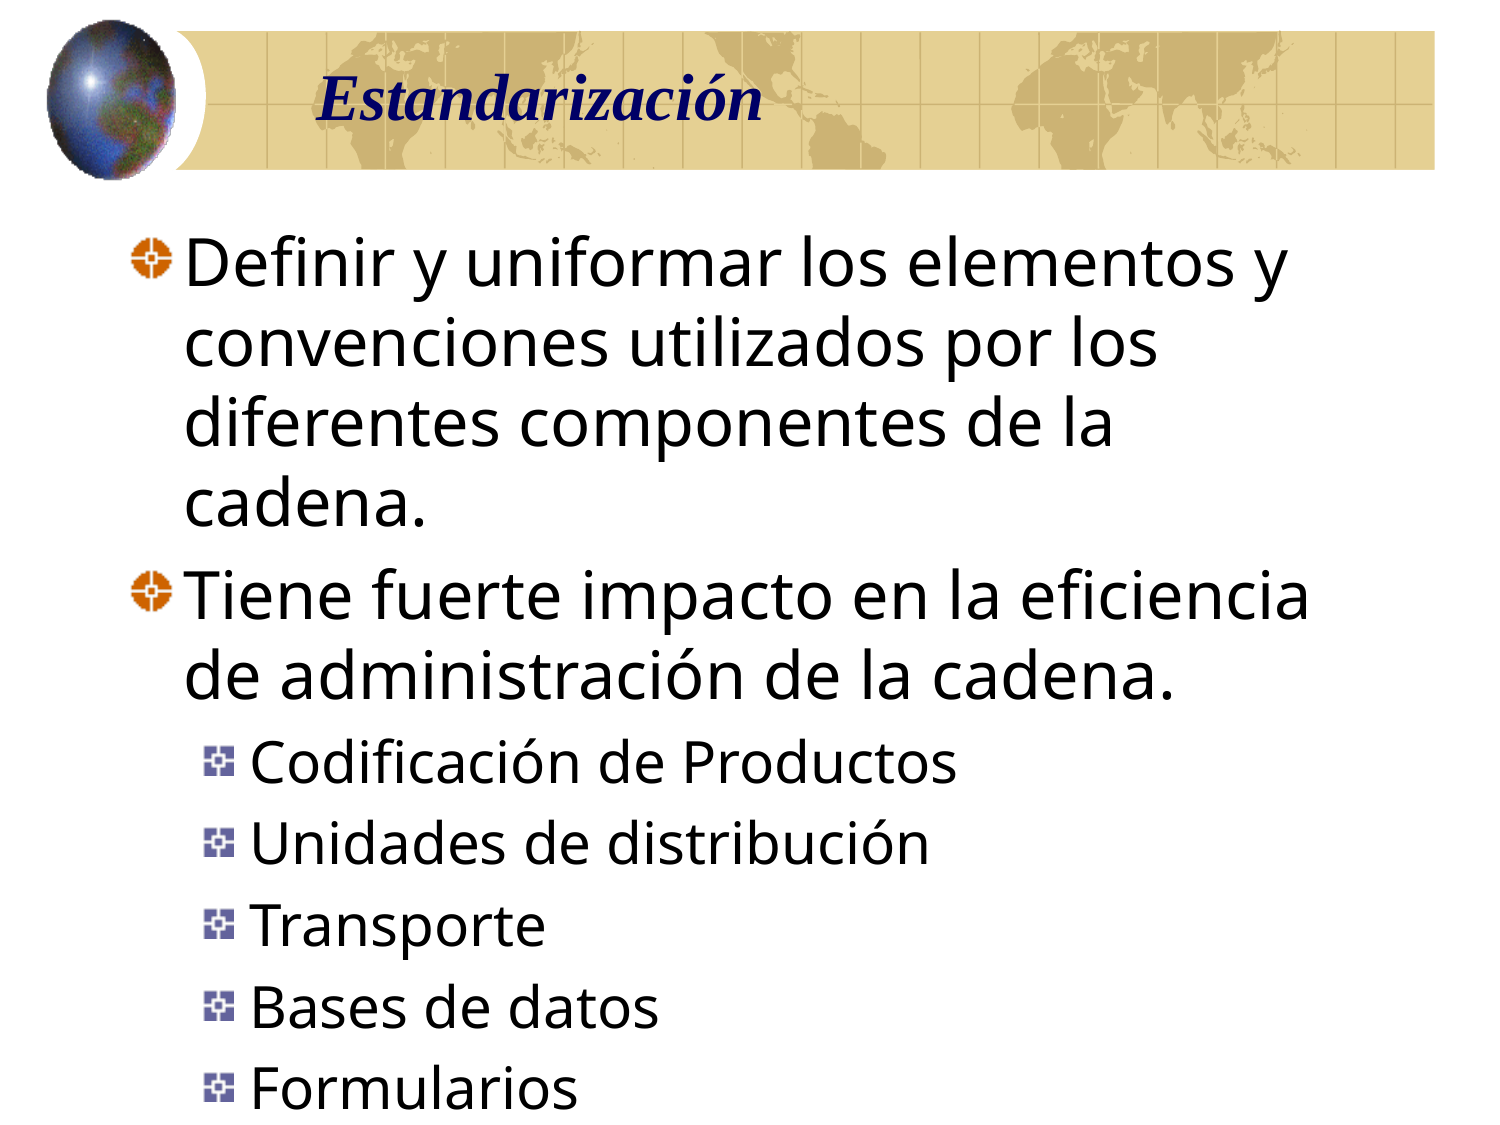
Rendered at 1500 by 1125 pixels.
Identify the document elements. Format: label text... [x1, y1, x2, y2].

picture [202, 826, 234, 857]
picture [202, 1071, 234, 1102]
picture [127, 236, 175, 284]
picture [42, 14, 190, 185]
picture [202, 744, 234, 776]
picture [202, 989, 234, 1021]
title Estandarización [300, 0, 1500, 188]
picture [127, 569, 175, 617]
list Definir y uniformar los elementos y convenciones utilizados por los diferentes componentes de la cadena. Tiene fuerte impacto en la eficiencia de administración de la cadena. Codificación de Productos Unidades de distribución Transporte Bases de datos Formularios [112, 212, 1388, 888]
picture [202, 907, 234, 939]
